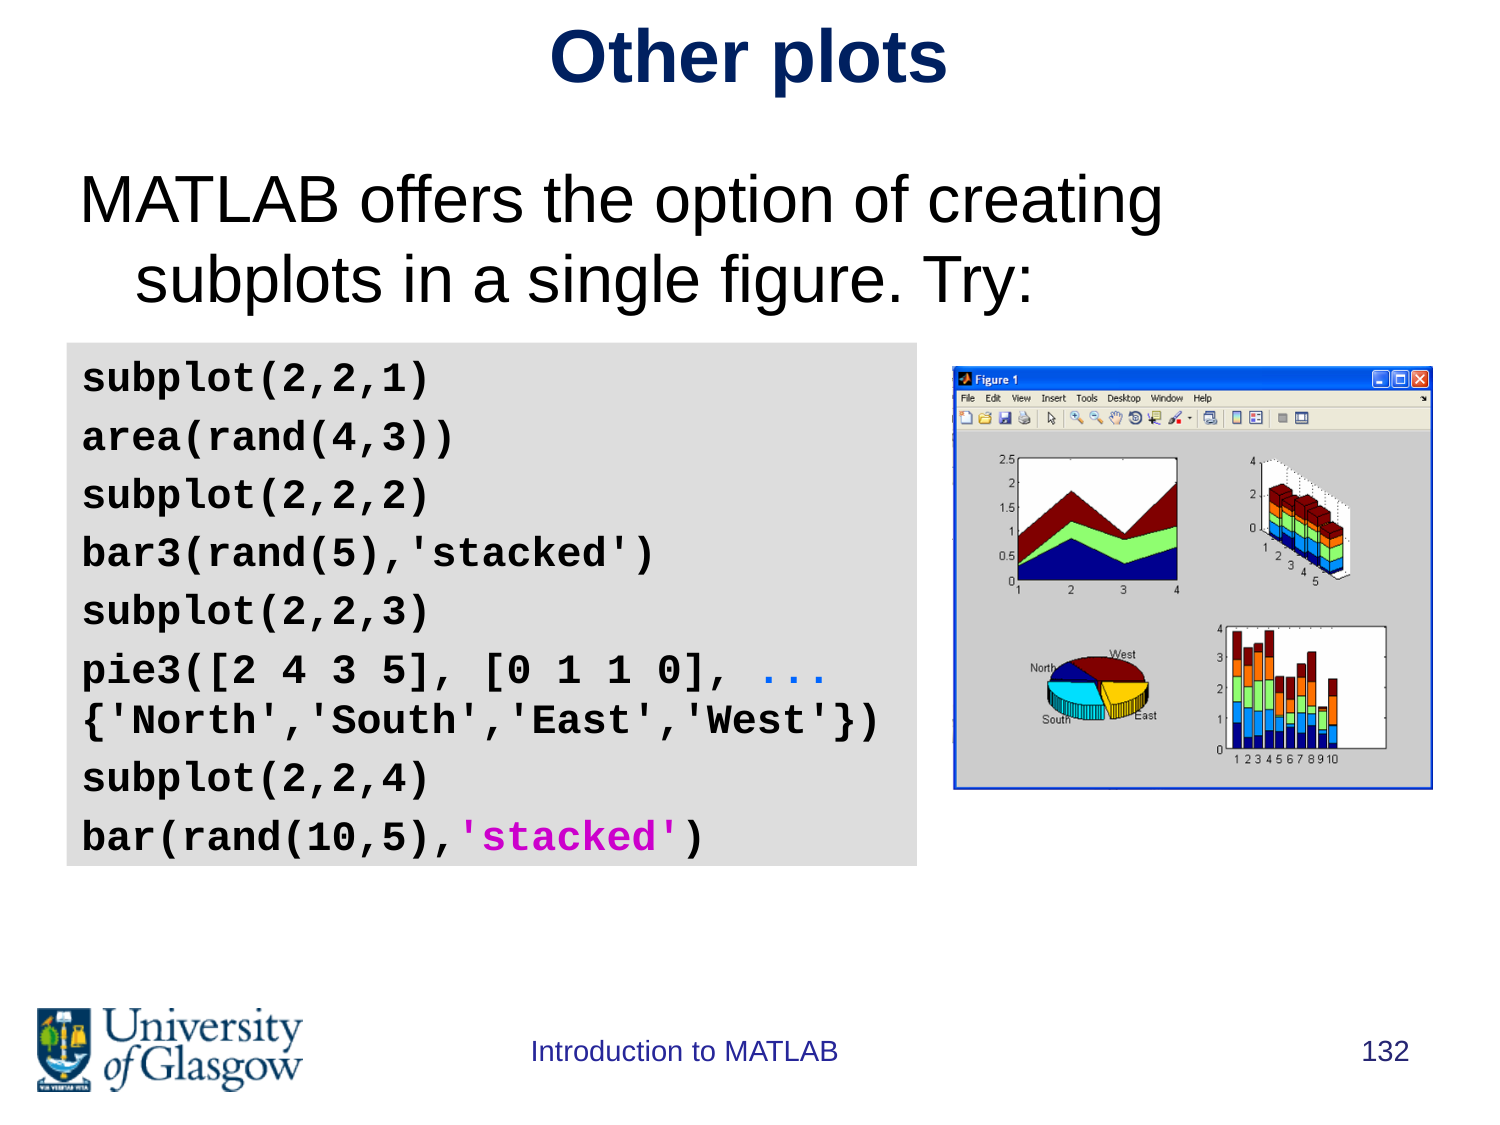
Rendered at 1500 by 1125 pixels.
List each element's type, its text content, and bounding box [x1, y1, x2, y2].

title Other plots [0, 0, 1500, 109]
list MATLAB offers the option of creating subplots in a single figure. Try: [64, 148, 1415, 892]
slide_number 132 [1074, 1024, 1425, 1103]
picture [952, 366, 1433, 791]
text_box subplot(2,2,1) area(rand(4,3)) subplot(2,2,2) bar3(rand(5),'stacked') subplot(2,2,3) pie3([2 4 3 5], [0 1 1 0], ... {'North','South','East','West'}) subplot(2,2,4) bar(rand(10,5),'stacked') [66, 342, 917, 866]
footer Introduction to MATLAB [447, 1024, 923, 1103]
picture [37, 1008, 303, 1092]
